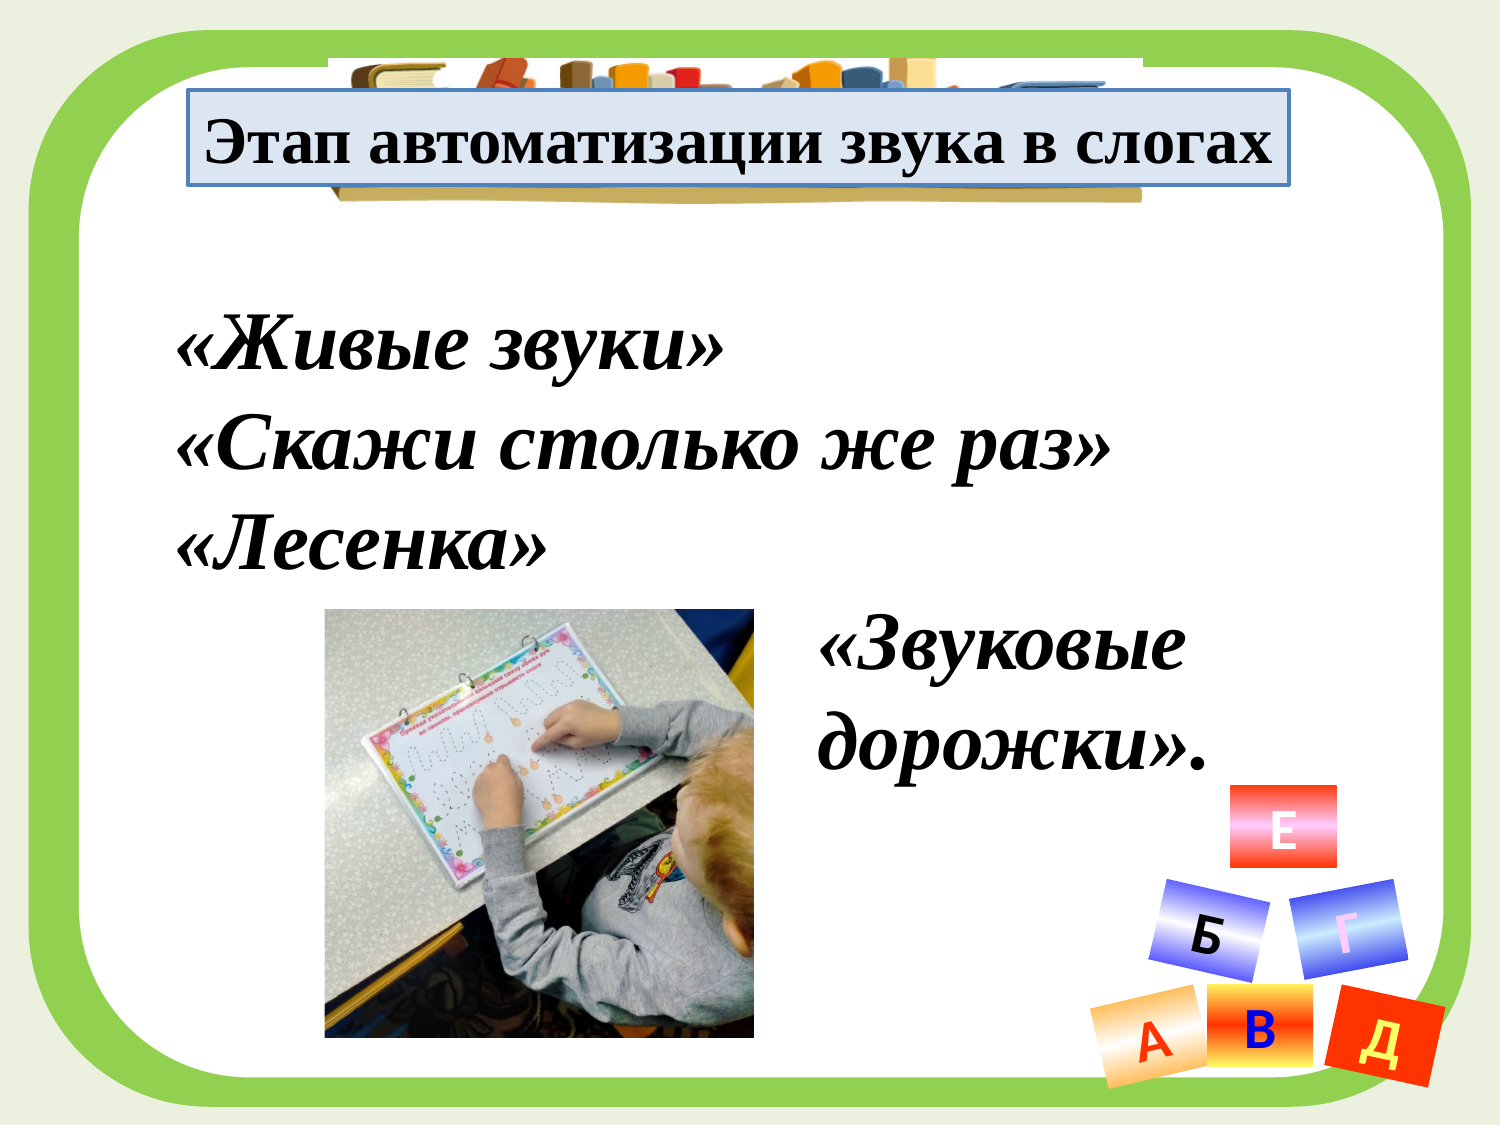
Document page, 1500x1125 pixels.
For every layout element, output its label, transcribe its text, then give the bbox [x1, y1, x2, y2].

text_box [29, 30, 1471, 1106]
text_box В [1207, 984, 1314, 1067]
text_box [82, 70, 1441, 1075]
text_box Этап автоматизации звука в слогах [1148, 88, 1291, 187]
picture [327, 58, 1144, 223]
text_box «Живые звуки» «Скажи столько же раз» «Лесенка» «Звуковые дорожки». [159, 278, 1376, 794]
text_box Этап автоматизации звука в слогах [186, 88, 322, 187]
text_box Е [1230, 794, 1337, 868]
text_box Д [1324, 984, 1446, 1088]
picture [324, 609, 755, 1039]
text_box А [1089, 984, 1207, 1089]
text_box Б [1148, 878, 1271, 983]
text_box Г [1289, 878, 1409, 980]
